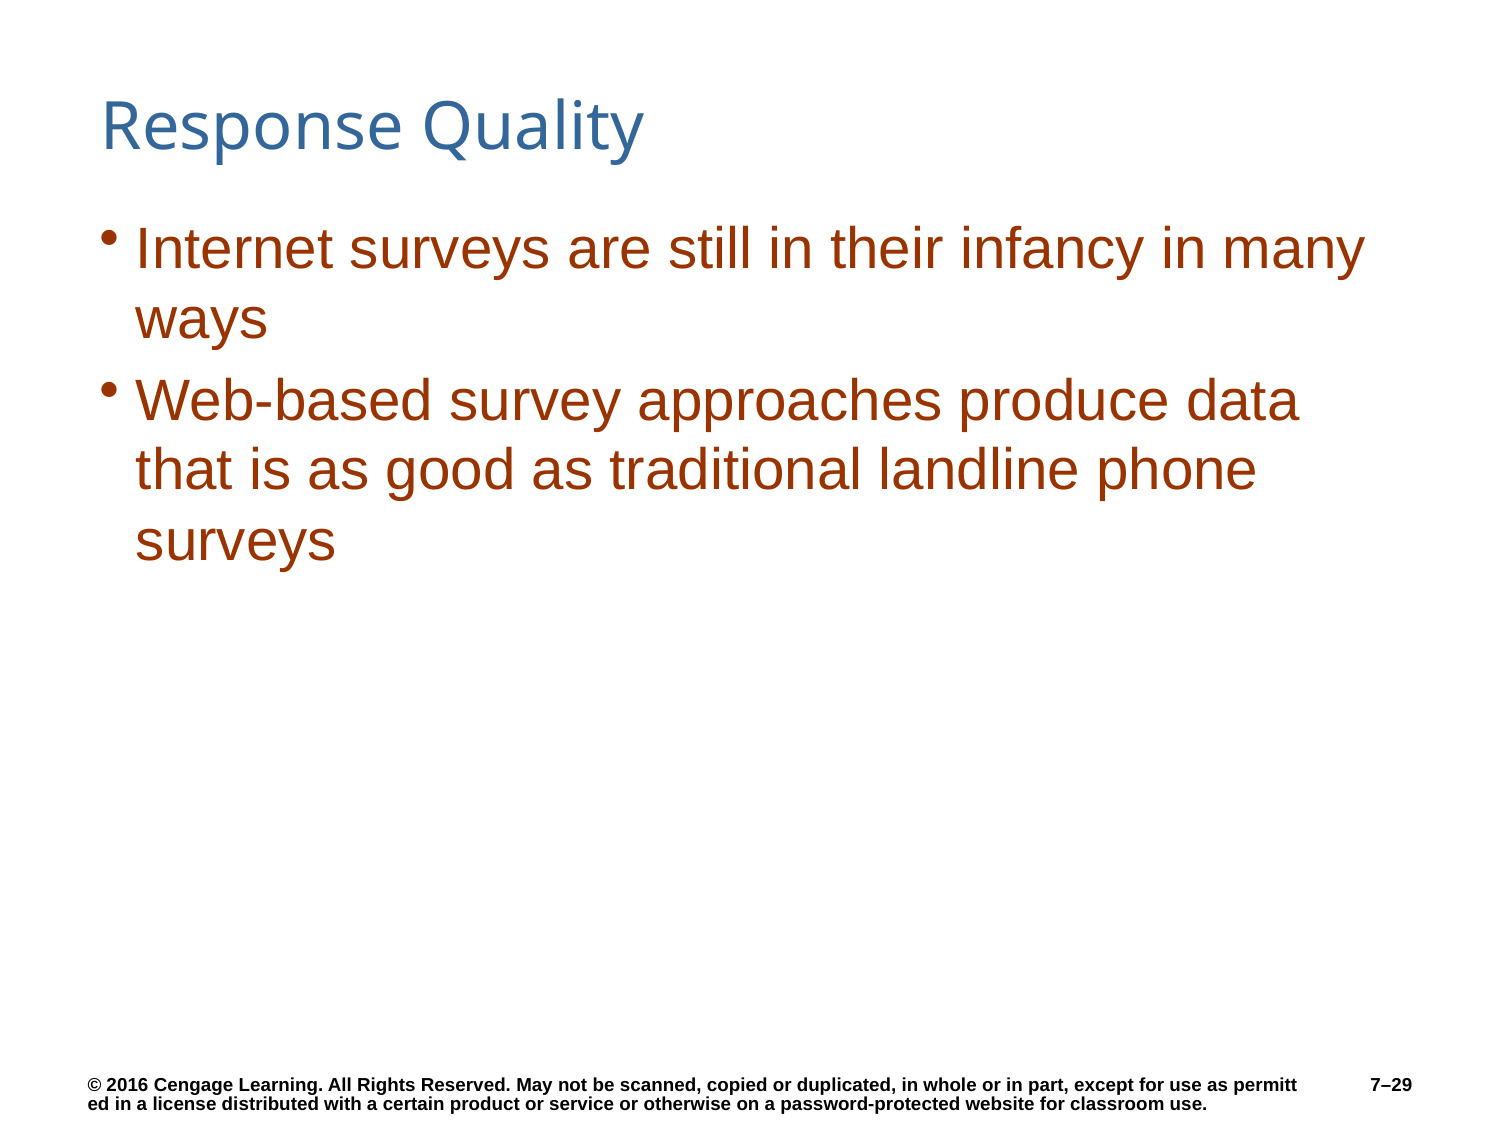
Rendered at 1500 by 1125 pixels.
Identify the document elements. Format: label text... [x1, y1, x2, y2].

slide_number 7–29 [1050, 1042, 1413, 1103]
list Internet surveys are still in their infancy in many ways Web-based survey approaches produce data that is as good as traditional landline phone surveys [84, 202, 1414, 1013]
footer © 2016 Cengage Learning. All Rights Reserved. May not be scanned, copied or duplicated, in whole or in part, except for use as permitted in a license distributed with a certain product or service or otherwise on a password-protected website for classroom use. [87, 1057, 1050, 1103]
title Response Quality [85, 75, 1411, 171]
